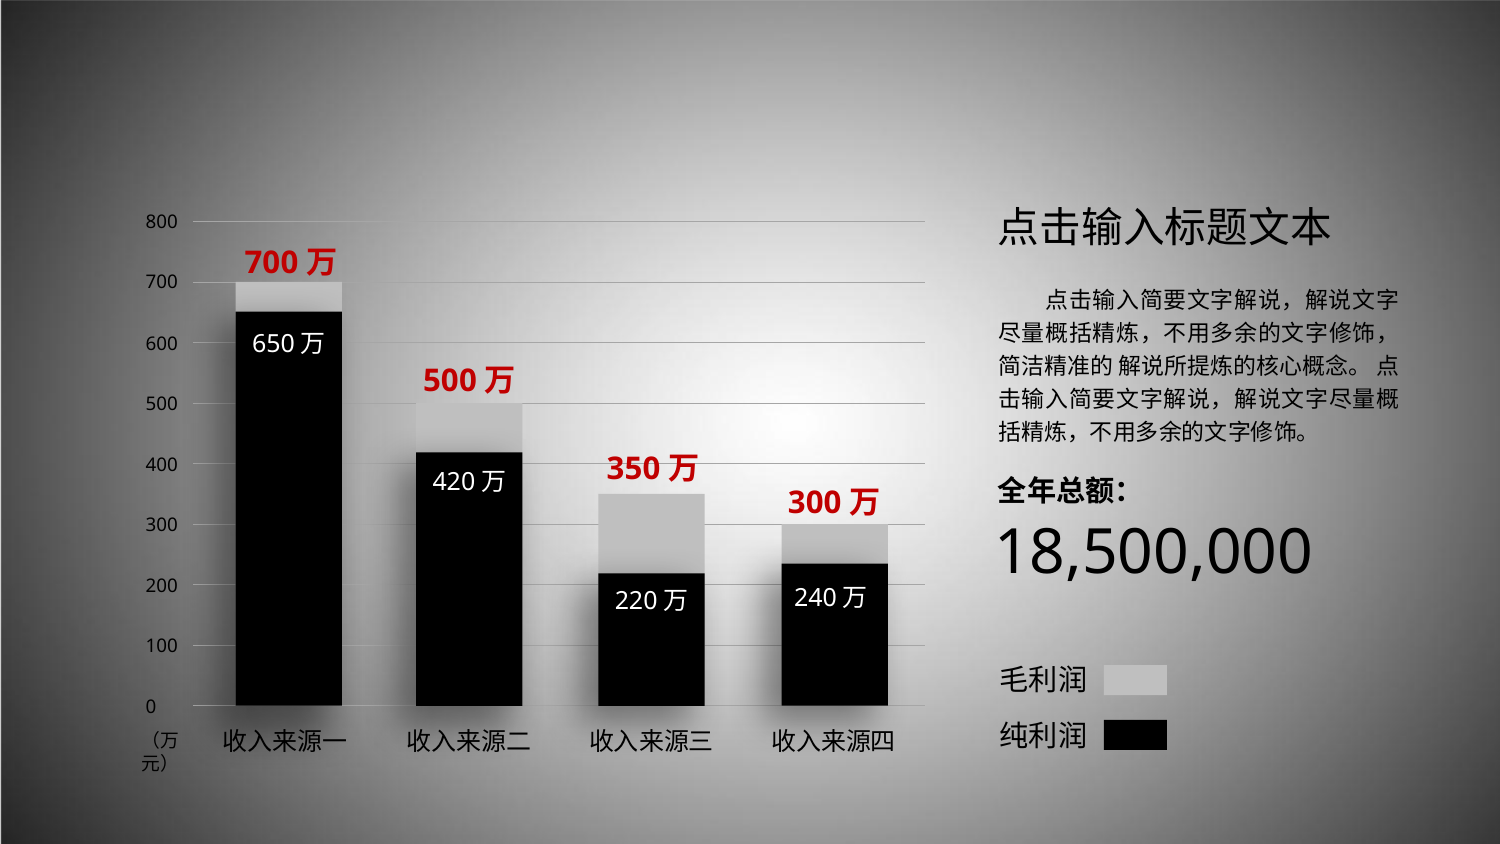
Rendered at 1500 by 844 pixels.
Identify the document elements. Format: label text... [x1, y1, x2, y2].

text_box 700 [145, 269, 182, 293]
text_box 全年总额： [997, 472, 1235, 508]
text_box 100 [145, 633, 182, 657]
picture [2, 1, 1500, 844]
text_box 500 [145, 391, 182, 415]
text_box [192, 221, 926, 706]
text_box 点击输入标题文本 [997, 200, 1336, 251]
text_box [1103, 664, 1168, 696]
text_box 0 [145, 694, 182, 718]
text_box 收入来源四 [752, 717, 915, 763]
text_box 收入来源一 [204, 717, 366, 763]
text_box 400 [145, 452, 182, 475]
text_box 收入来源三 [570, 717, 733, 763]
text_box （万元） [117, 721, 204, 782]
text_box 600 [145, 331, 182, 354]
text_box 收入来源二 [388, 717, 551, 763]
text_box 纯利润 [999, 717, 1104, 753]
text_box 毛利润 [999, 660, 1104, 696]
text_box 200 [145, 573, 182, 596]
text_box 300 [145, 512, 182, 536]
text_box 800 [145, 210, 182, 233]
text_box [1103, 719, 1168, 751]
text_box 18,500,000 [994, 511, 1368, 587]
text_box 点击输入简要文字解说，解说文字尽量概括精炼，不用多余的文字修饰，简洁精准的 解说所提炼的核心概念。 点击输入简要文字解说，解说文字尽量概括精炼，不用多余的文字修饰。 [998, 280, 1400, 445]
